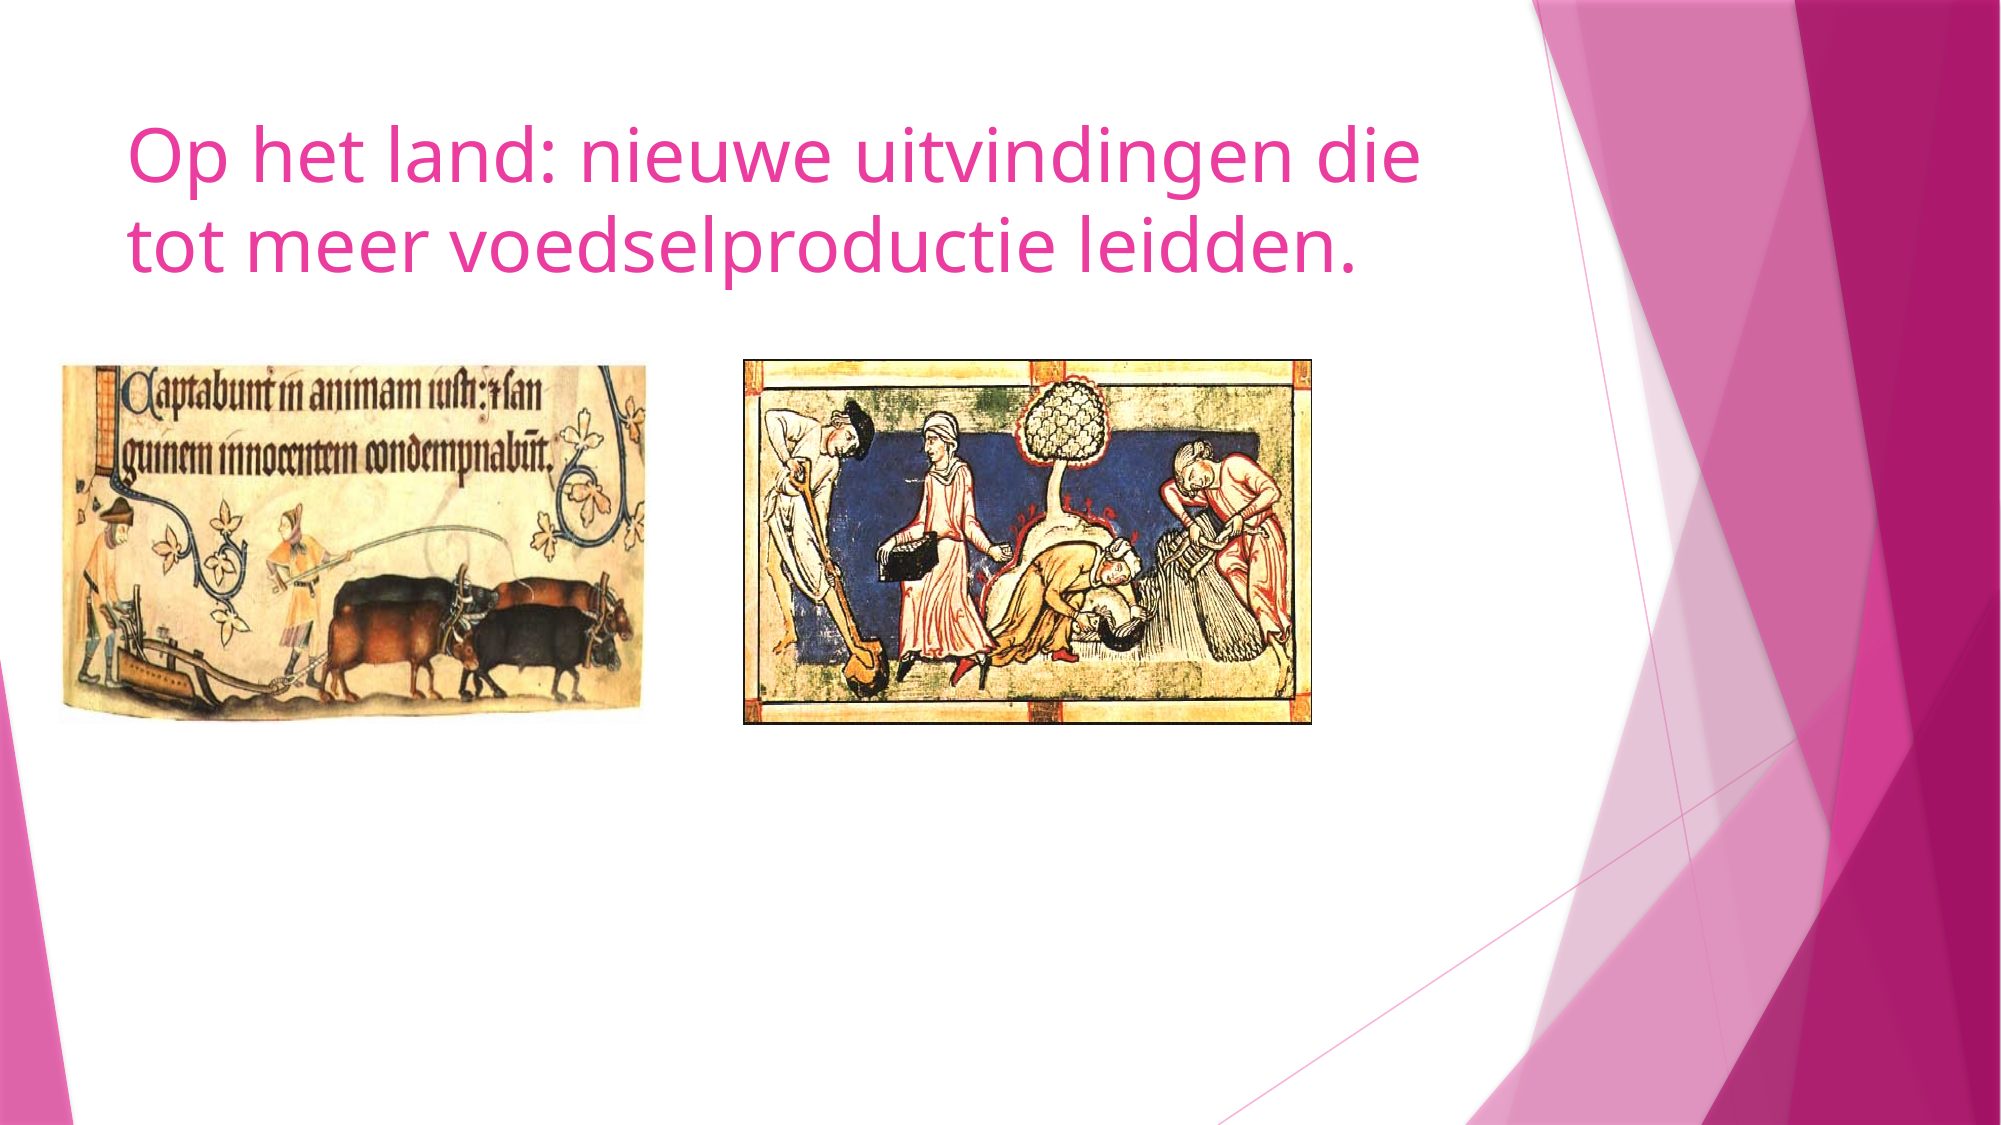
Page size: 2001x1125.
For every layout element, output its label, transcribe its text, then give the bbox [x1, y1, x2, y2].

picture [743, 359, 1312, 726]
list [58, 359, 651, 726]
title Op het land: nieuwe uitvindingen die tot meer voedselproductie leidden. [111, 99, 1522, 317]
